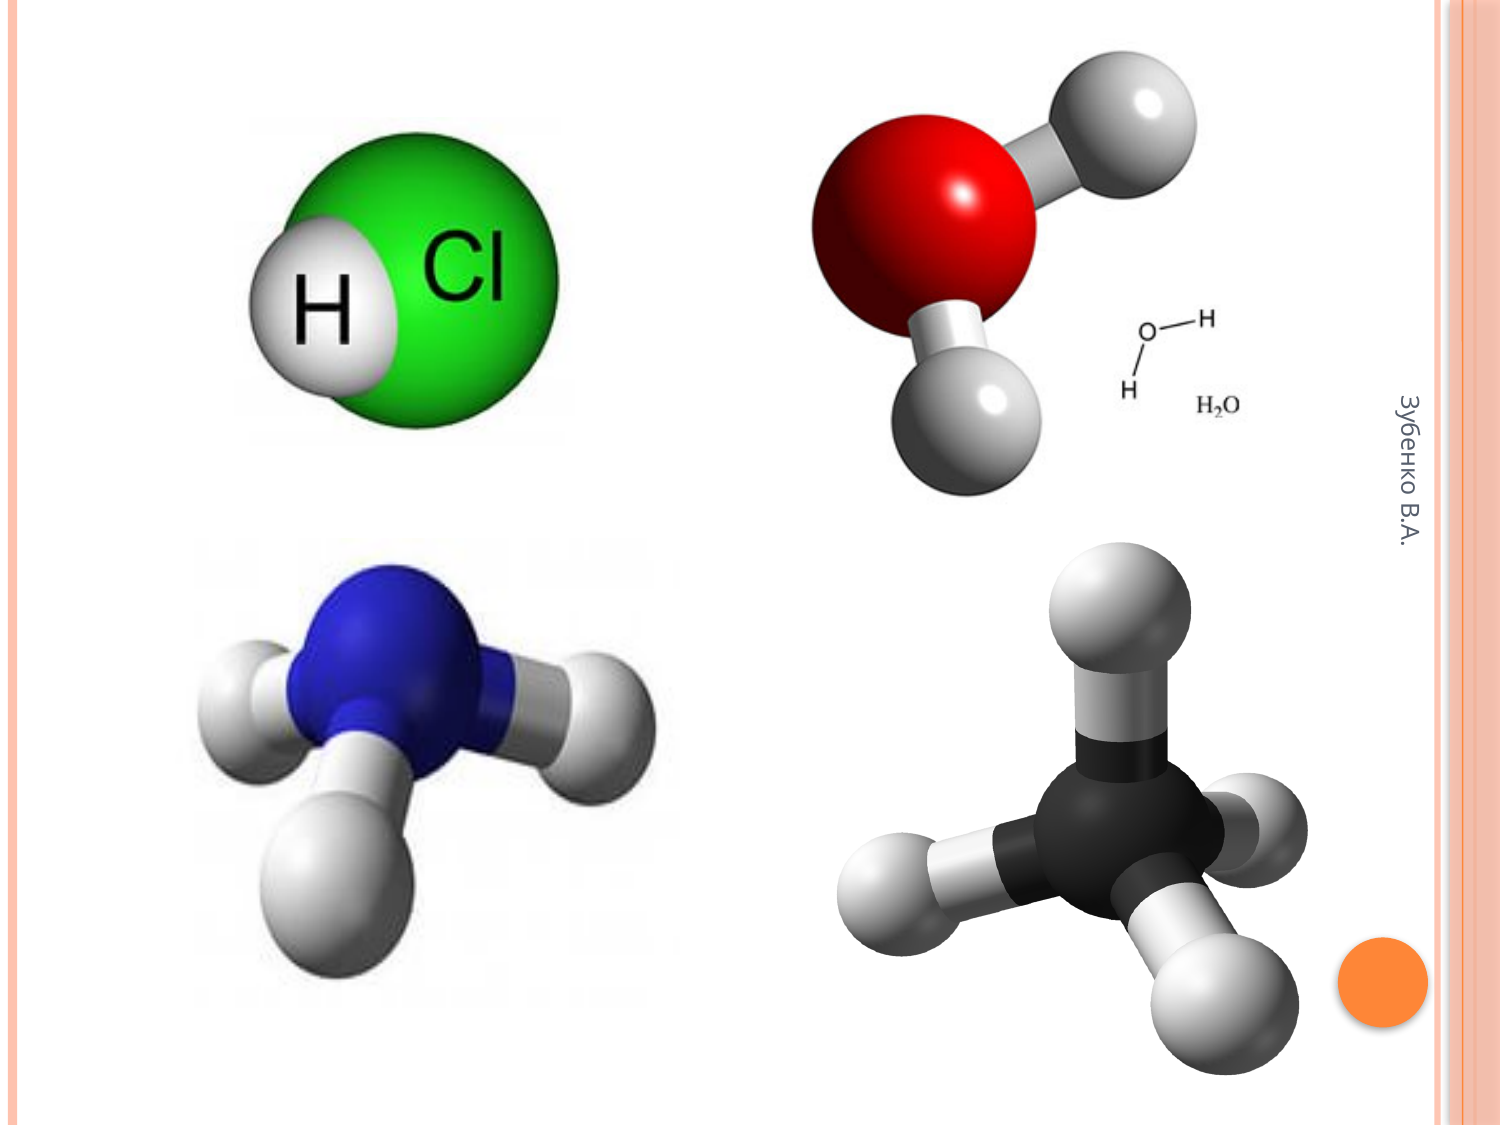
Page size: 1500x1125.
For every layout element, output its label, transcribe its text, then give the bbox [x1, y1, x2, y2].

picture [714, 0, 1337, 1102]
picture [233, 116, 575, 446]
footer Зубенко В.А. [1379, 380, 1440, 906]
picture [175, 538, 681, 1009]
